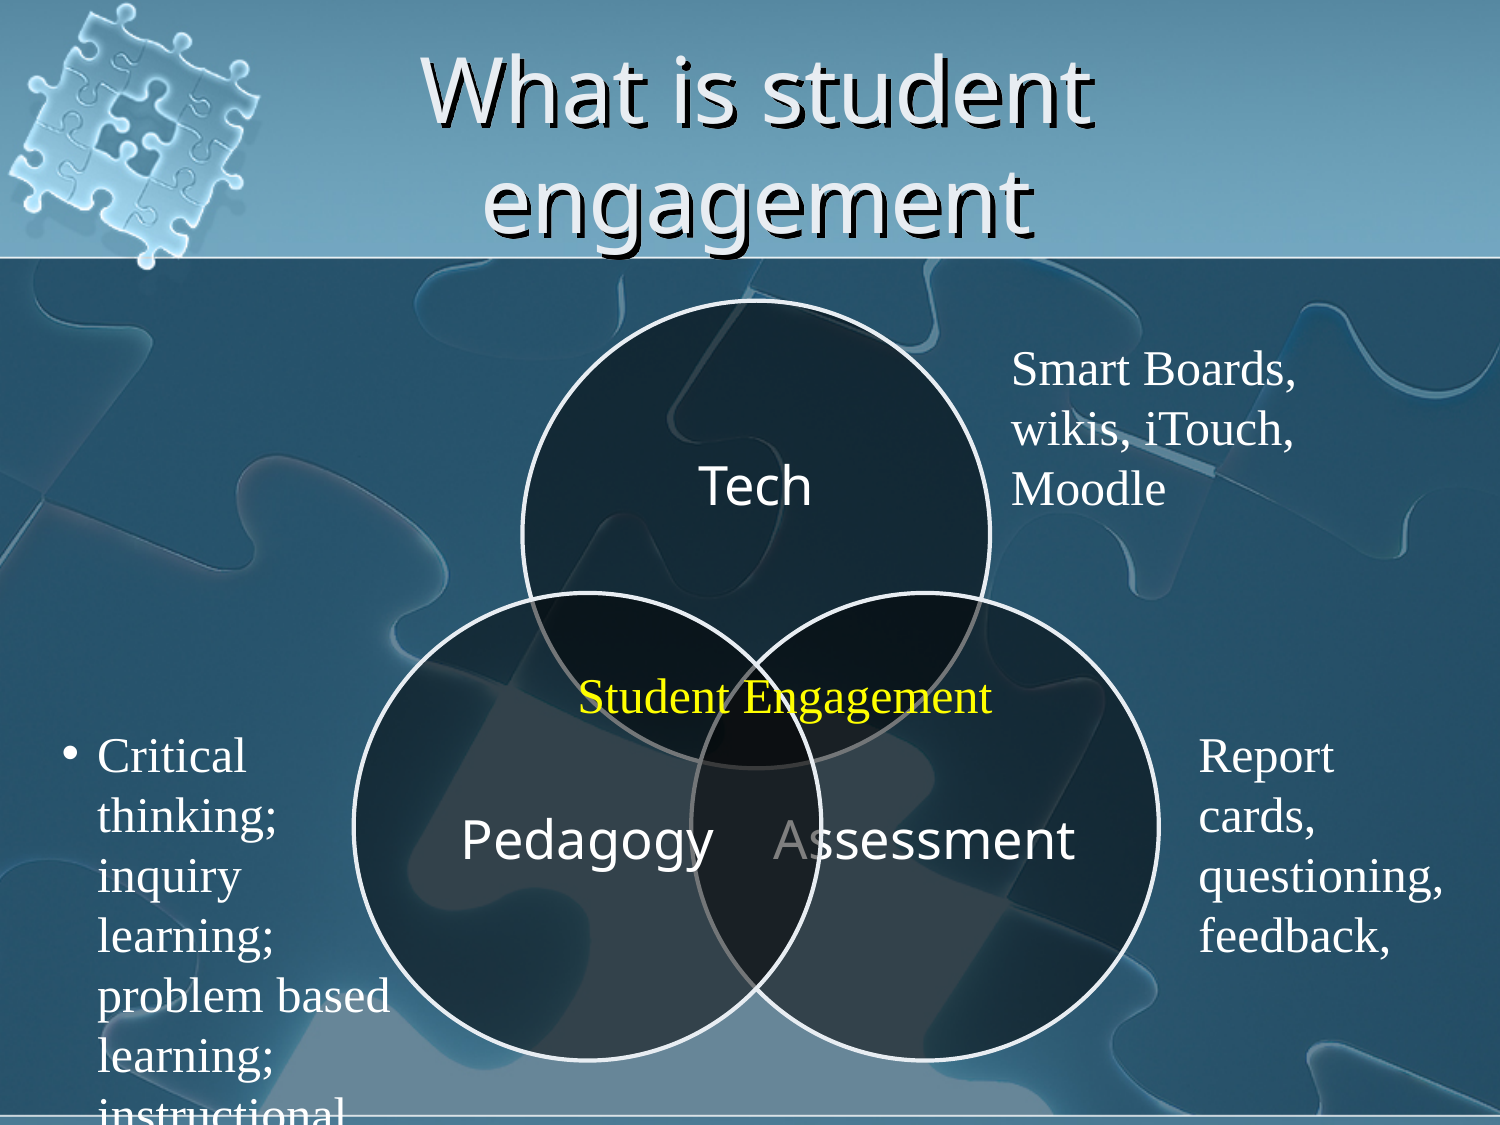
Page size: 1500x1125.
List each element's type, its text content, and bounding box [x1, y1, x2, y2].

text_box Report cards, questioning, feedback, [1391, 714, 1477, 970]
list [124, 290, 1388, 1071]
picture [0, 0, 1500, 1125]
title What is student engagement [124, 54, 1388, 230]
text_box Critical thinking; inquiry learning; problem based learning; instructional strategies [46, 714, 434, 1125]
